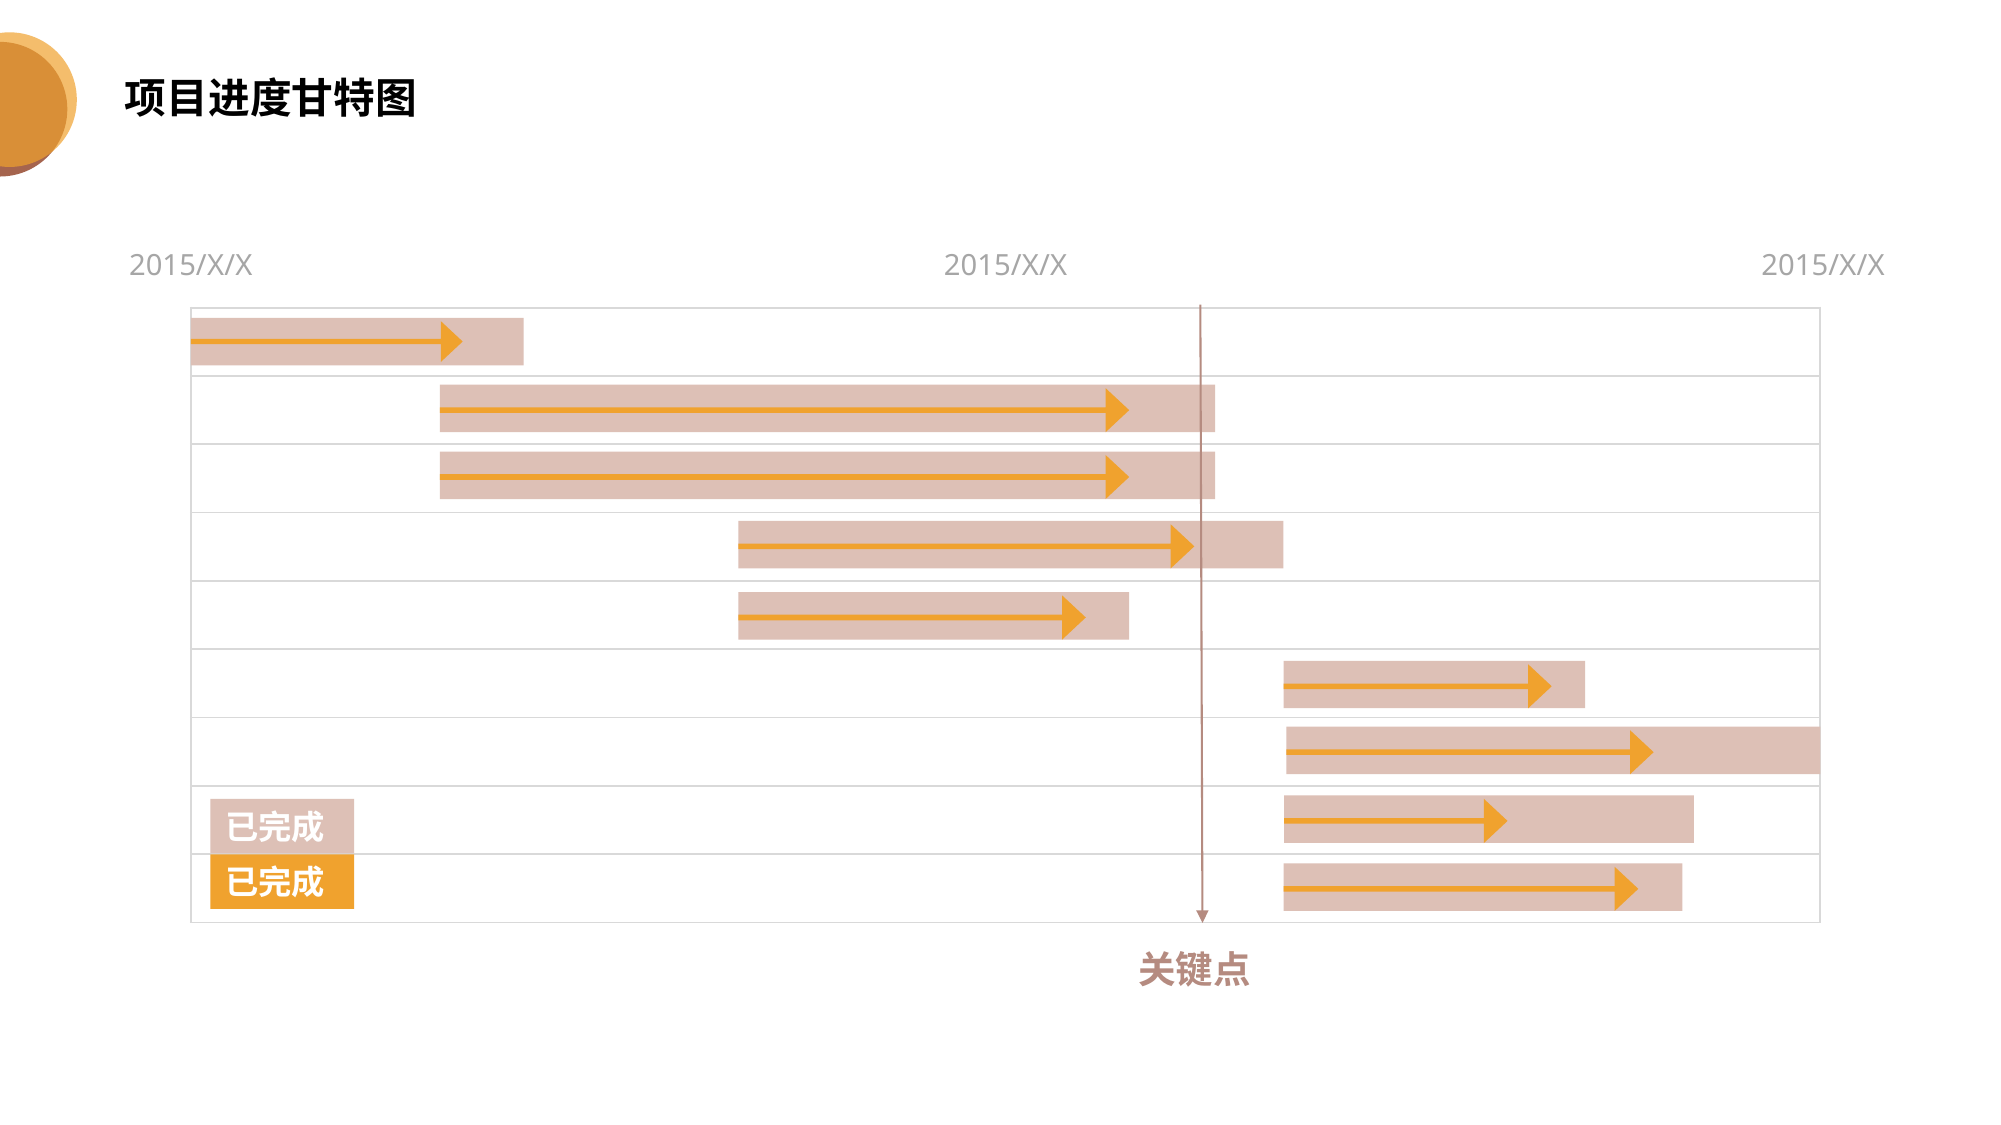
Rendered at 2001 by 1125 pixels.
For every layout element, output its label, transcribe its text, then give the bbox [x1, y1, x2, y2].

text_box [1282, 661, 1554, 711]
table_cell [192, 377, 1199, 443]
text_box 关键点 [1102, 938, 1287, 999]
table_cell [192, 513, 1200, 580]
table_cell [192, 787, 1200, 853]
text_box [1282, 862, 1683, 912]
text_box [439, 451, 1199, 500]
table_cell [192, 855, 1200, 922]
text_box [189, 318, 465, 365]
text_box [1285, 727, 1656, 777]
table_cell [1203, 650, 1819, 717]
table_cell [1203, 513, 1819, 580]
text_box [210, 798, 355, 910]
text_box 2015/X/X [67, 238, 315, 289]
text_box [1203, 384, 1216, 433]
table_cell [192, 650, 1200, 717]
text_box 2015/X/X [1699, 238, 1947, 289]
table_cell [1203, 718, 1819, 785]
table_cell [192, 445, 1200, 512]
text_box [737, 591, 1130, 641]
text_box [737, 520, 1200, 569]
table_cell [192, 582, 1200, 648]
text_box [1203, 520, 1284, 569]
text_box [1282, 660, 1586, 709]
table_cell [1203, 377, 1819, 443]
text_box [438, 452, 1131, 502]
table_cell [1203, 445, 1819, 512]
table_cell [1204, 787, 1819, 853]
text_box [438, 385, 1131, 435]
text_box [1283, 794, 1695, 844]
table_header [1203, 309, 1819, 375]
text_box [1285, 726, 1821, 775]
text_box [737, 521, 1196, 571]
text_box [1203, 451, 1216, 500]
text_box [1283, 796, 1510, 846]
table_cell [1204, 855, 1819, 922]
text_box 2015/X/X [882, 238, 1130, 289]
table_header [192, 309, 1199, 375]
list 项目进度甘特图 [109, 55, 843, 144]
table_cell [192, 718, 1200, 785]
table_cell [1203, 582, 1819, 648]
text_box [1282, 864, 1640, 914]
text_box [439, 384, 1199, 433]
text_box [190, 317, 525, 366]
text_box [737, 593, 1088, 642]
